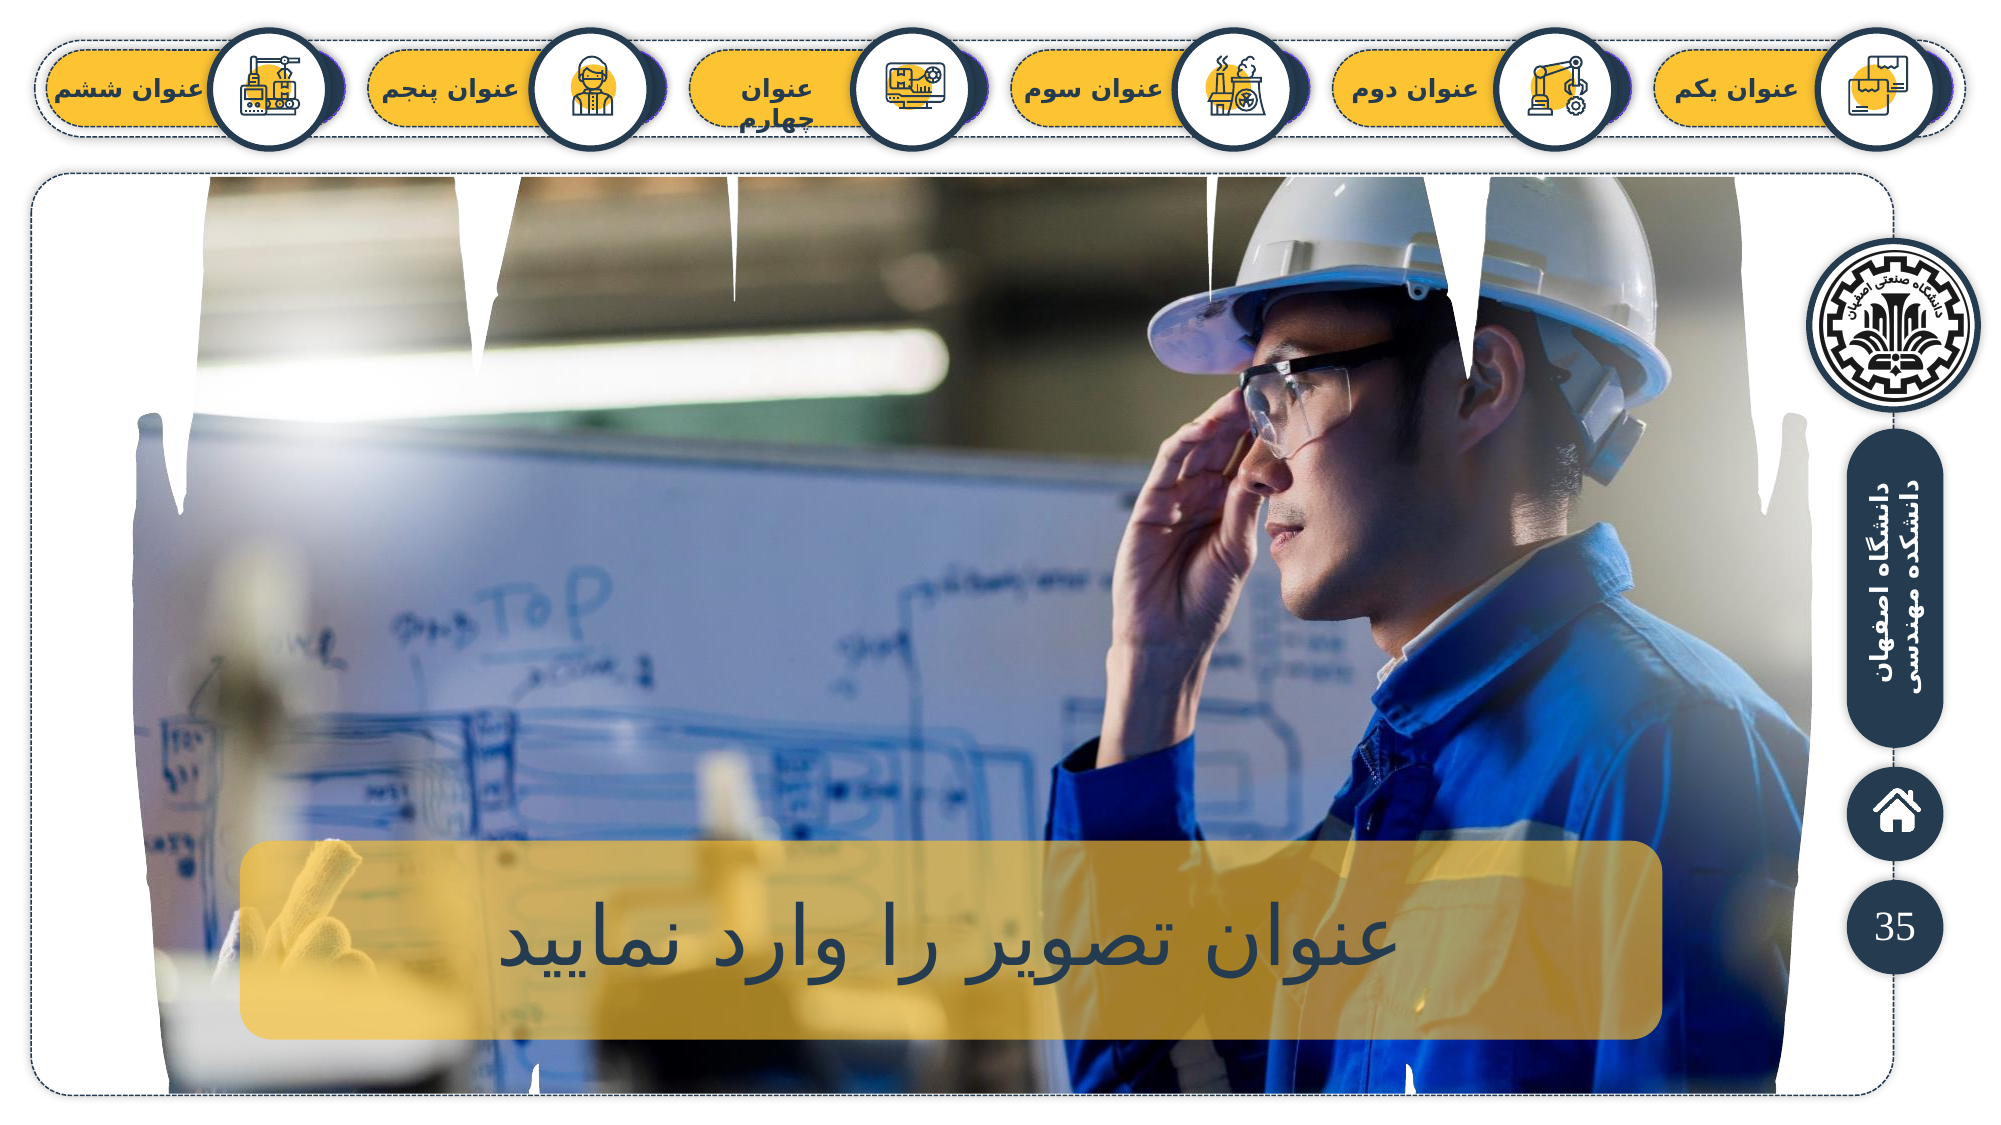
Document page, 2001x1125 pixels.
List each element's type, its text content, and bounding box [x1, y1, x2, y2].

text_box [1207, 55, 1267, 116]
text_box عنوان ششم [37, 65, 221, 110]
text_box عنوان یکم [1645, 65, 1829, 110]
slide_number 35 [1846, 891, 1944, 952]
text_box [1527, 55, 1588, 116]
text_box [614, 75, 618, 100]
picture [1873, 786, 1921, 833]
text_box عنوان چهارم [690, 65, 864, 140]
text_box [1848, 55, 1909, 116]
text_box عنوان سوم [1002, 65, 1186, 110]
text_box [572, 55, 614, 116]
picture [1819, 250, 1970, 402]
text_box عنوان دوم [1323, 65, 1507, 110]
text_box عنوان پنجم [358, 65, 543, 110]
text_box دانشگاه اصفهان دانشکده مهندسی [1855, 426, 1931, 748]
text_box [885, 62, 946, 109]
picture [132, 176, 1813, 1094]
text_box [240, 55, 301, 116]
